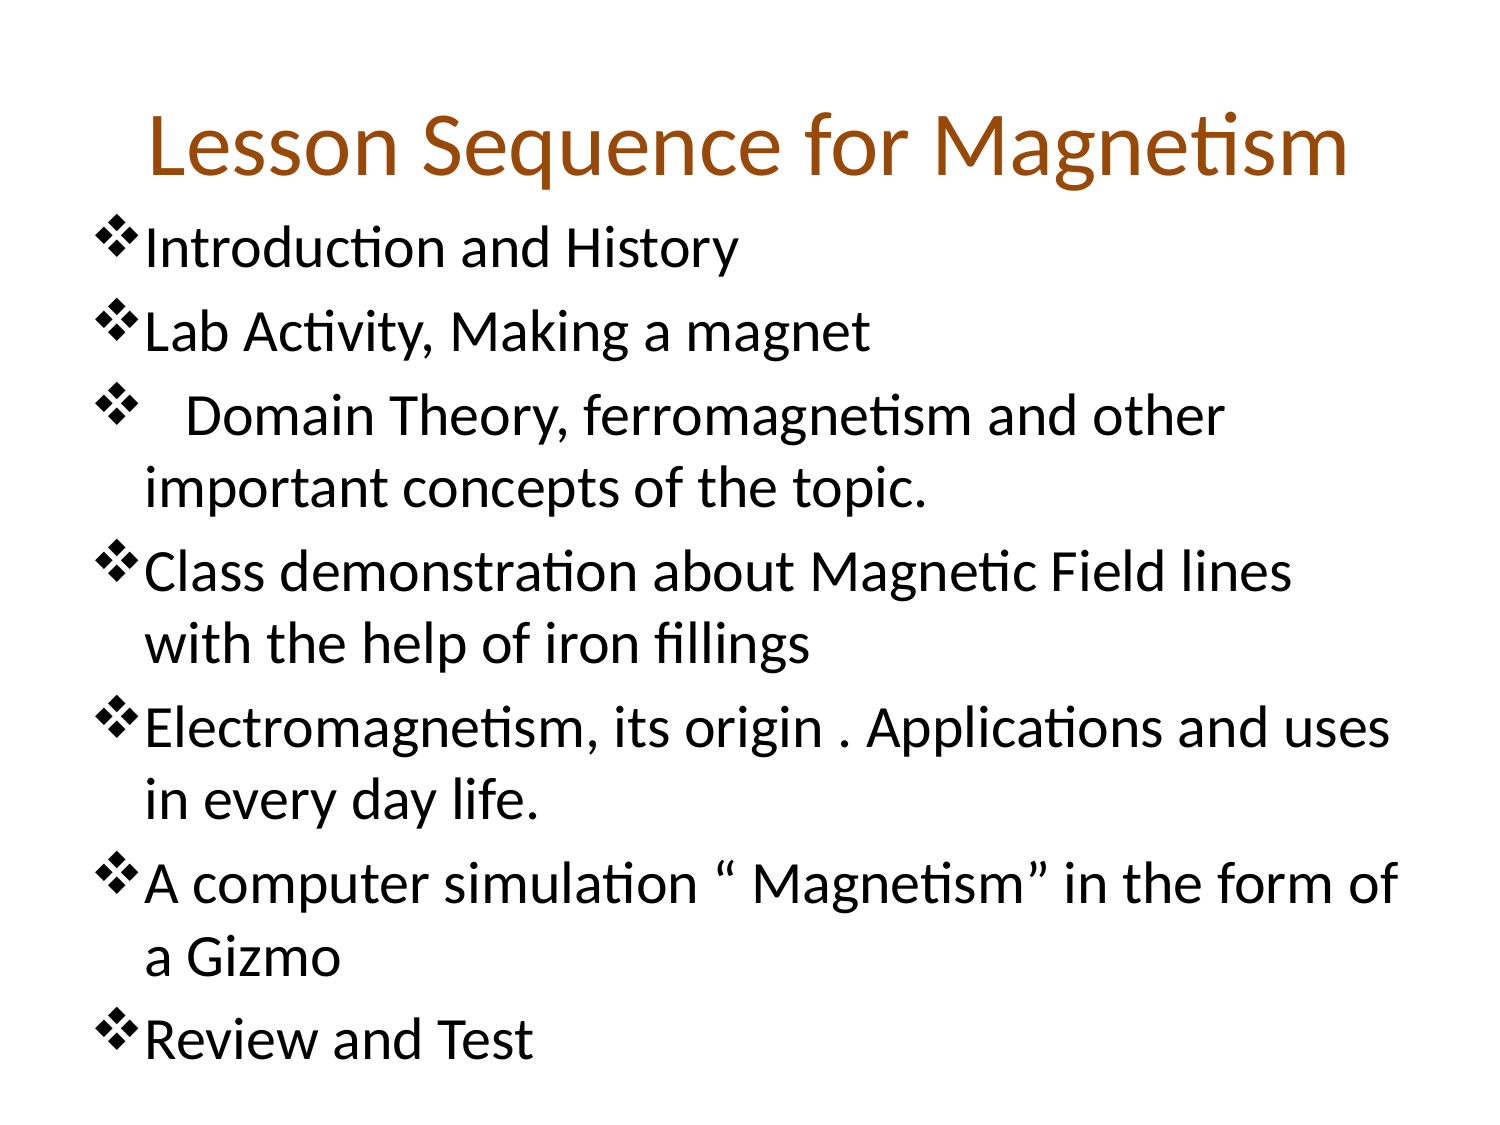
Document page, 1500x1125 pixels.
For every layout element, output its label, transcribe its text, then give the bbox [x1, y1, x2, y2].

list Introduction and History Lab Activity, Making a magnet Domain Theory, ferromagnetism and other important concepts of the topic. Class demonstration about Magnetic Field lines with the help of iron fillings Electromagnetism, its origin . Applications and uses in every day life. A computer simulation “ Magnetism” in the form of a Gizmo Review and Test [75, 200, 1425, 1088]
title Lesson Sequence for Magnetism [75, 45, 1425, 200]
